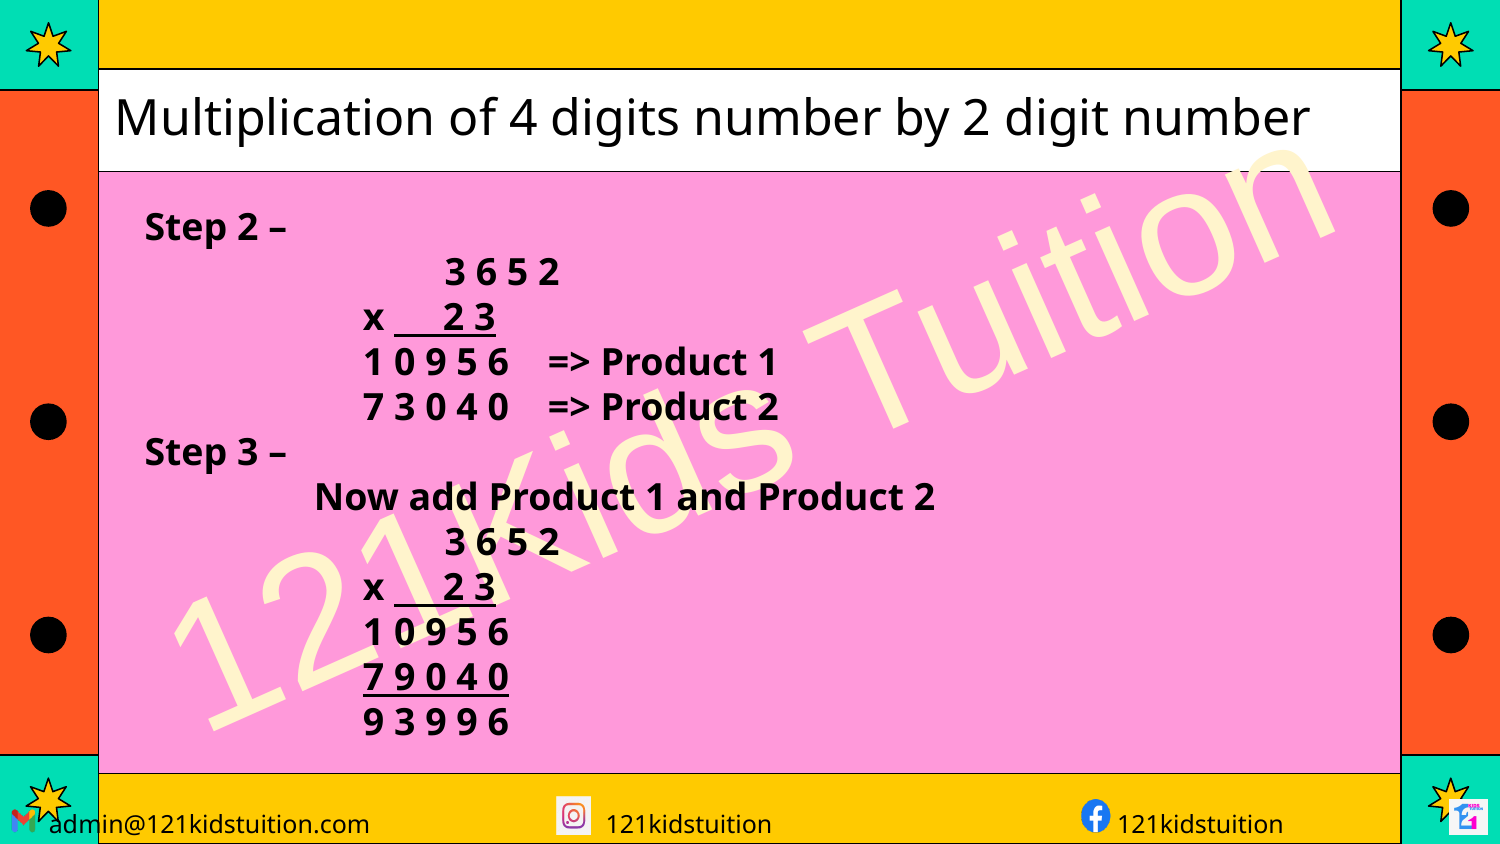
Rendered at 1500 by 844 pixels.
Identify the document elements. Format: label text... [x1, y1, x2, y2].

text_box 121Kids Tuition [963, 0, 1487, 395]
subtitle Step 2 – 3 6 5 2 x 2 3 1 0 9 5 6 => Product 1 7 3 0 4 0 => Product 2 Step 3 – Now add Product 1 and Product 2 3 6 5 2 x 2 3 1 0 9 5 6 7 9 0 4 0 9 3 9 9 6 [129, 188, 1075, 756]
text_box 121Kids Tuition [2, 560, 268, 795]
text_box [0, 796, 1500, 844]
title Multiplication of 4 digits number by 2 digit number [99, 70, 1413, 147]
